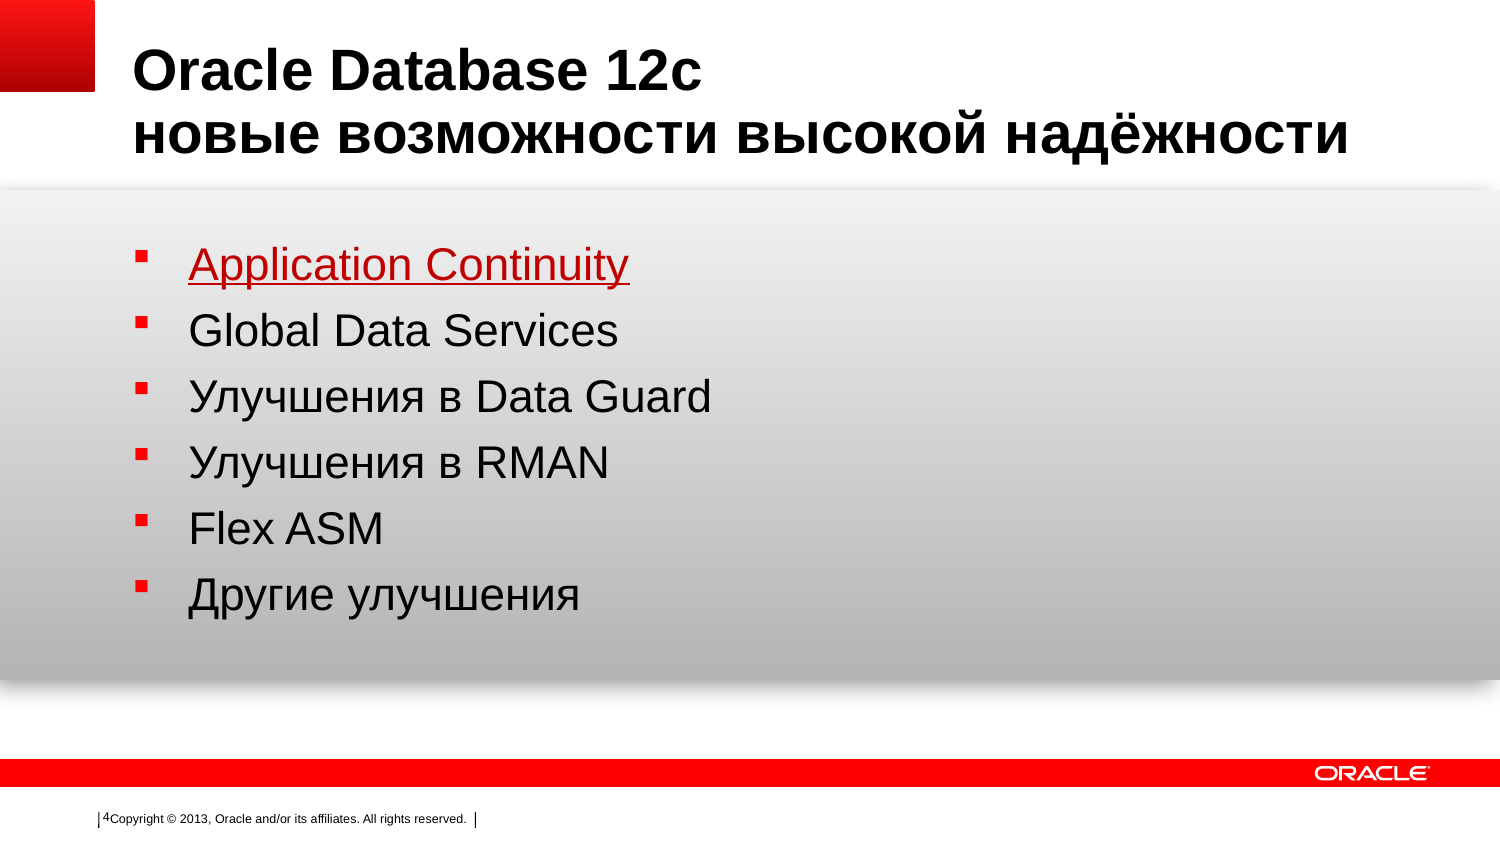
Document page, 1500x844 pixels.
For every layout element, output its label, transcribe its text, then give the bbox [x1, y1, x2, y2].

list Application Continuity Global Data Services Улучшения в Data Guard Улучшения в RMAN Flex ASM Другие улучшения [132, 223, 1407, 688]
picture [0, 759, 1500, 787]
title Oracle Database 12c новые возможности высокой надёжности [132, 40, 1461, 166]
